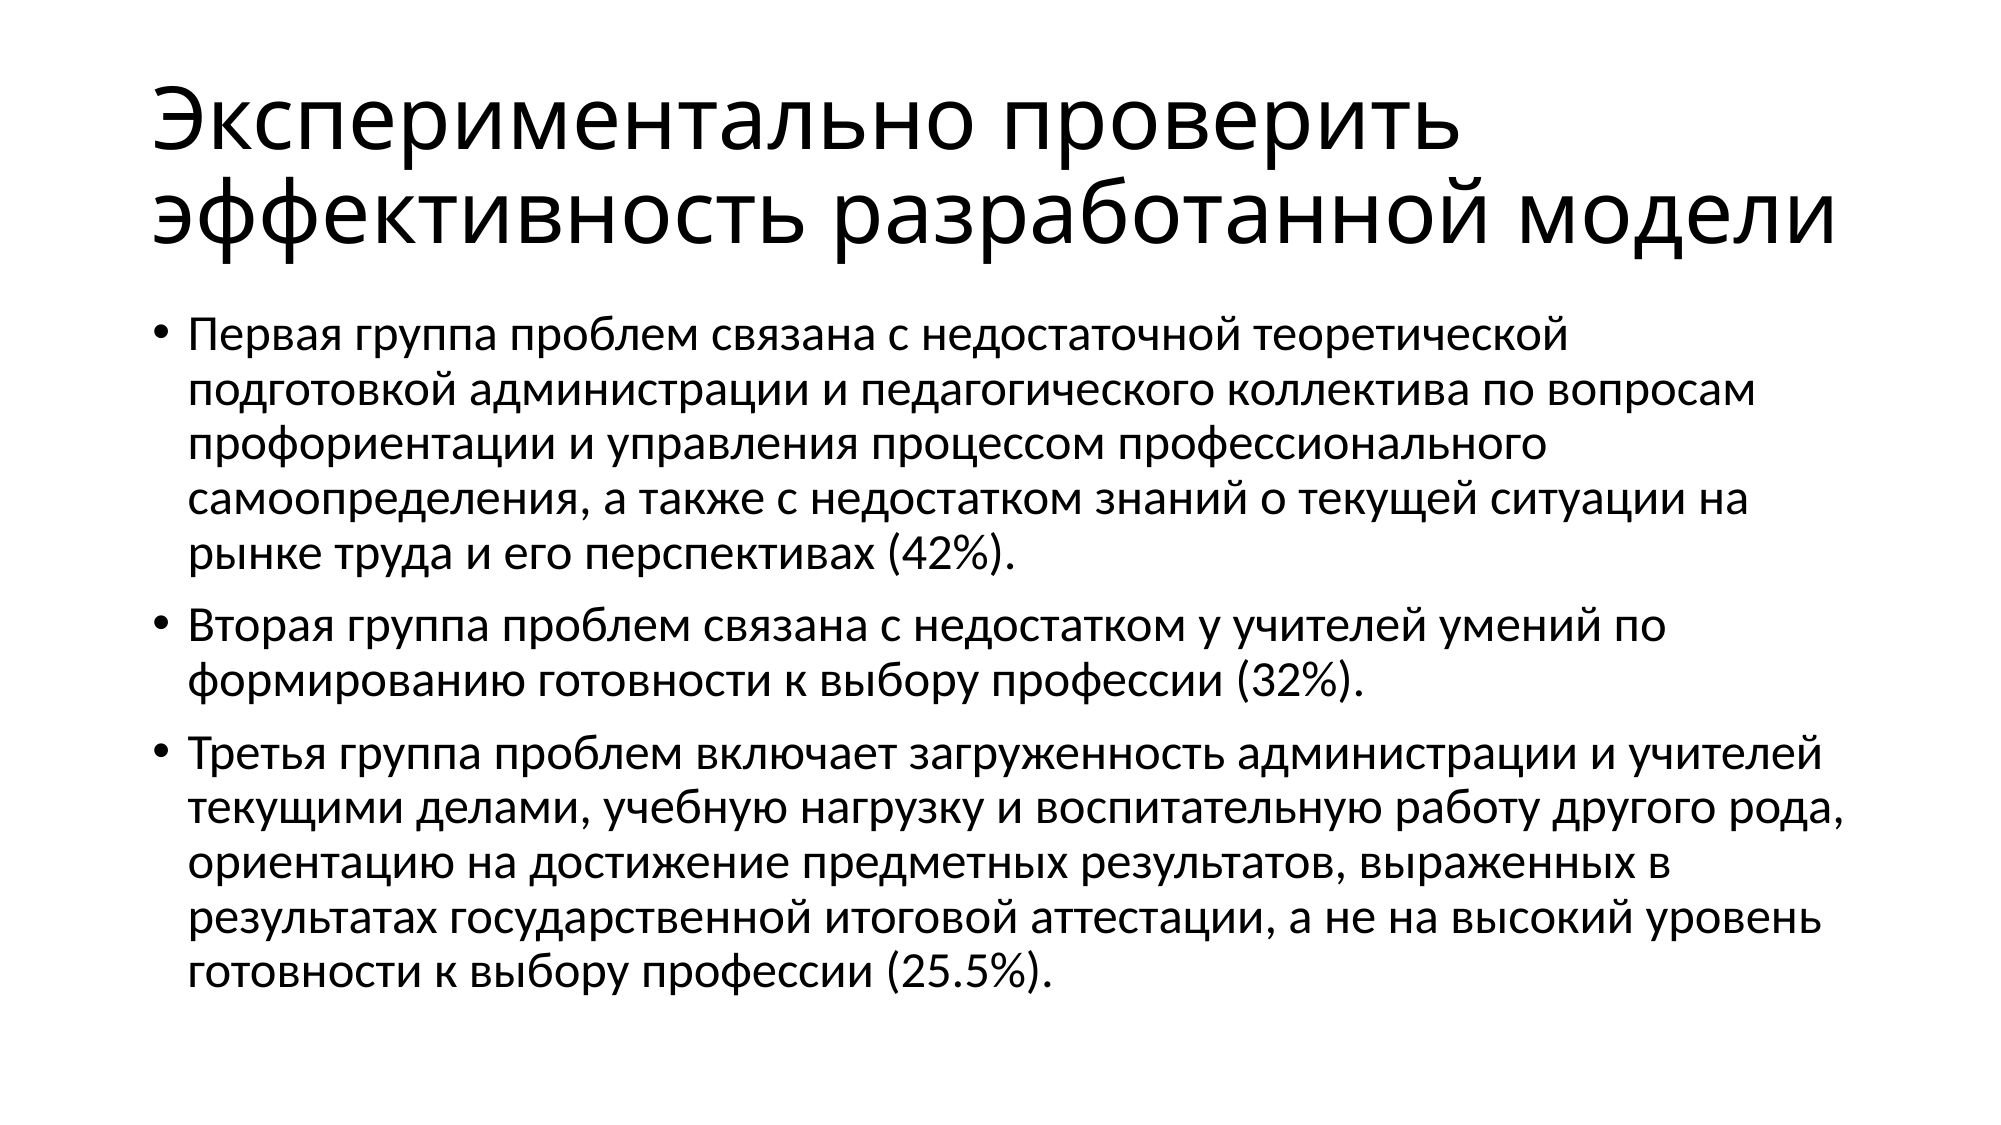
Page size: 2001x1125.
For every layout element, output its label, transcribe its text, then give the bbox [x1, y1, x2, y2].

list Первая группа проблем связана с недостаточной теоретической подготовкой администрации и педагогического коллектива по вопросам профориентации и управления процессом профессионального самоопределения, а также с недостатком знаний о текущей ситуации на рынке труда и его перспективах (42%). Вторая группа проблем связана с недостатком у учителей умений по формированию готовности к выбору профессии (32%). Третья группа проблем включает загруженность администрации и учителей текущими делами, учебную нагрузку и воспитательную работу другого рода, ориентацию на достижение предметных результатов, выраженных в результатах государственной итоговой аттестации, а не на высокий уровень готовности к выбору профессии (25.5%). [137, 299, 1863, 1014]
title Экспериментально проверить эффективность разработанной модели [137, 59, 1863, 278]
